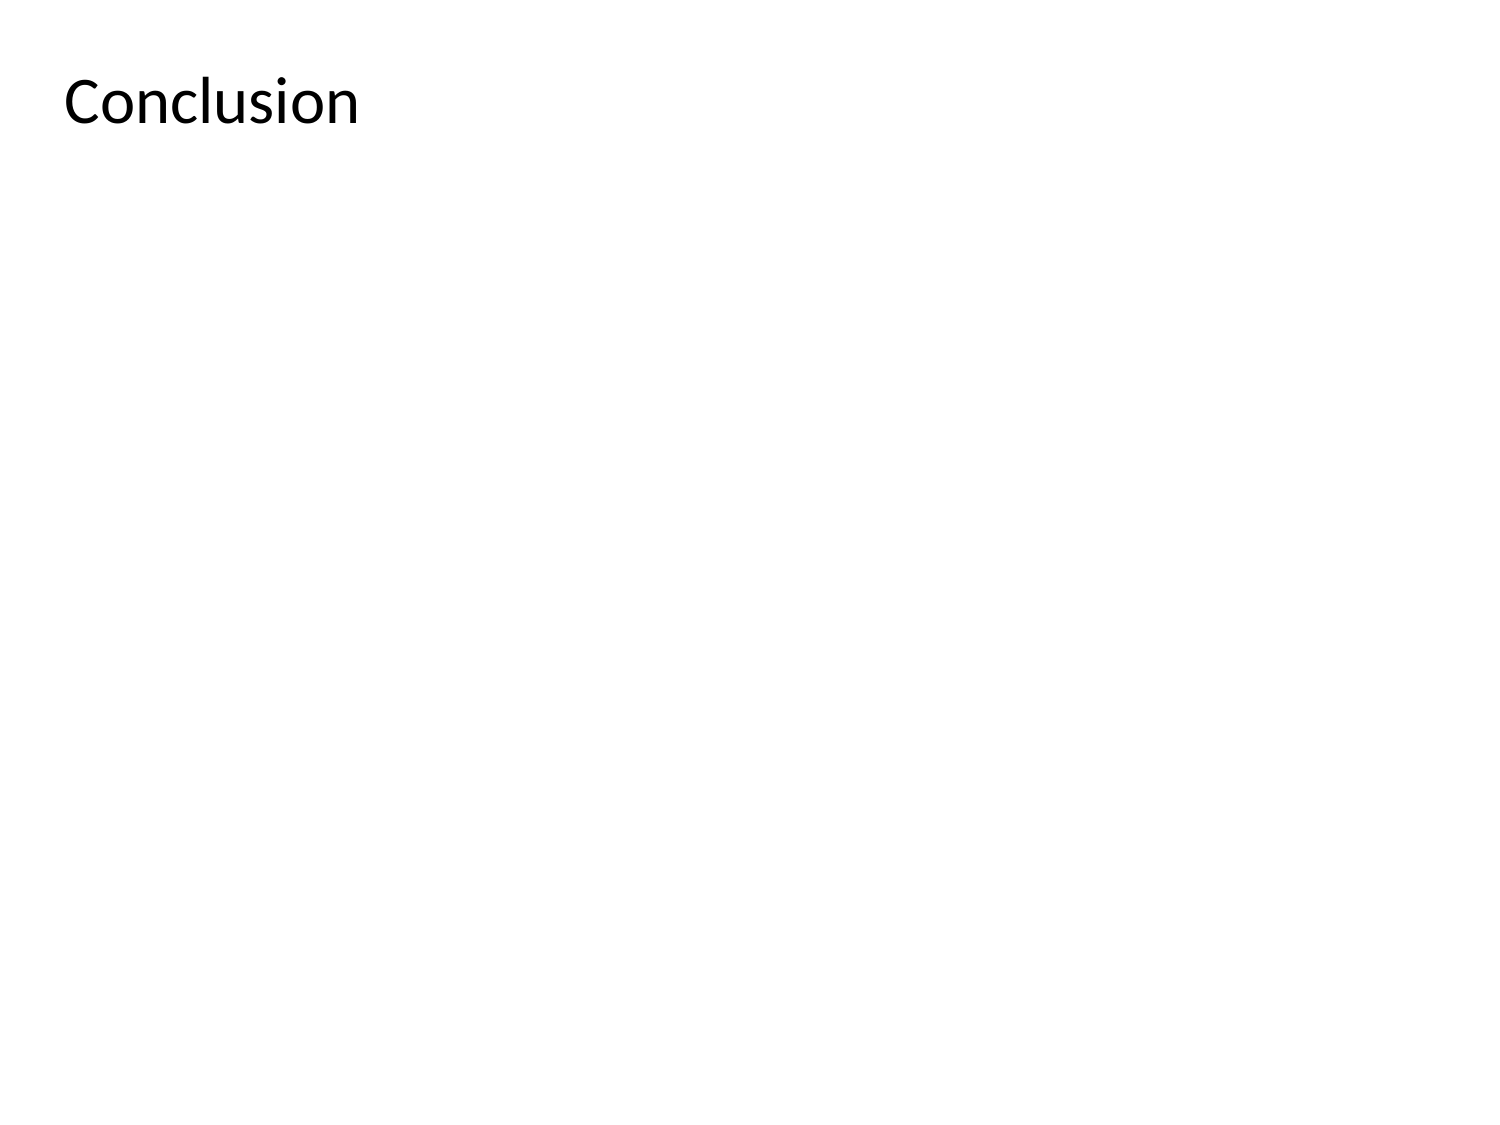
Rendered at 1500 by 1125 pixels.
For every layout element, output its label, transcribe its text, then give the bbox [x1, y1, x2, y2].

text_box Conclusion [49, 49, 425, 145]
